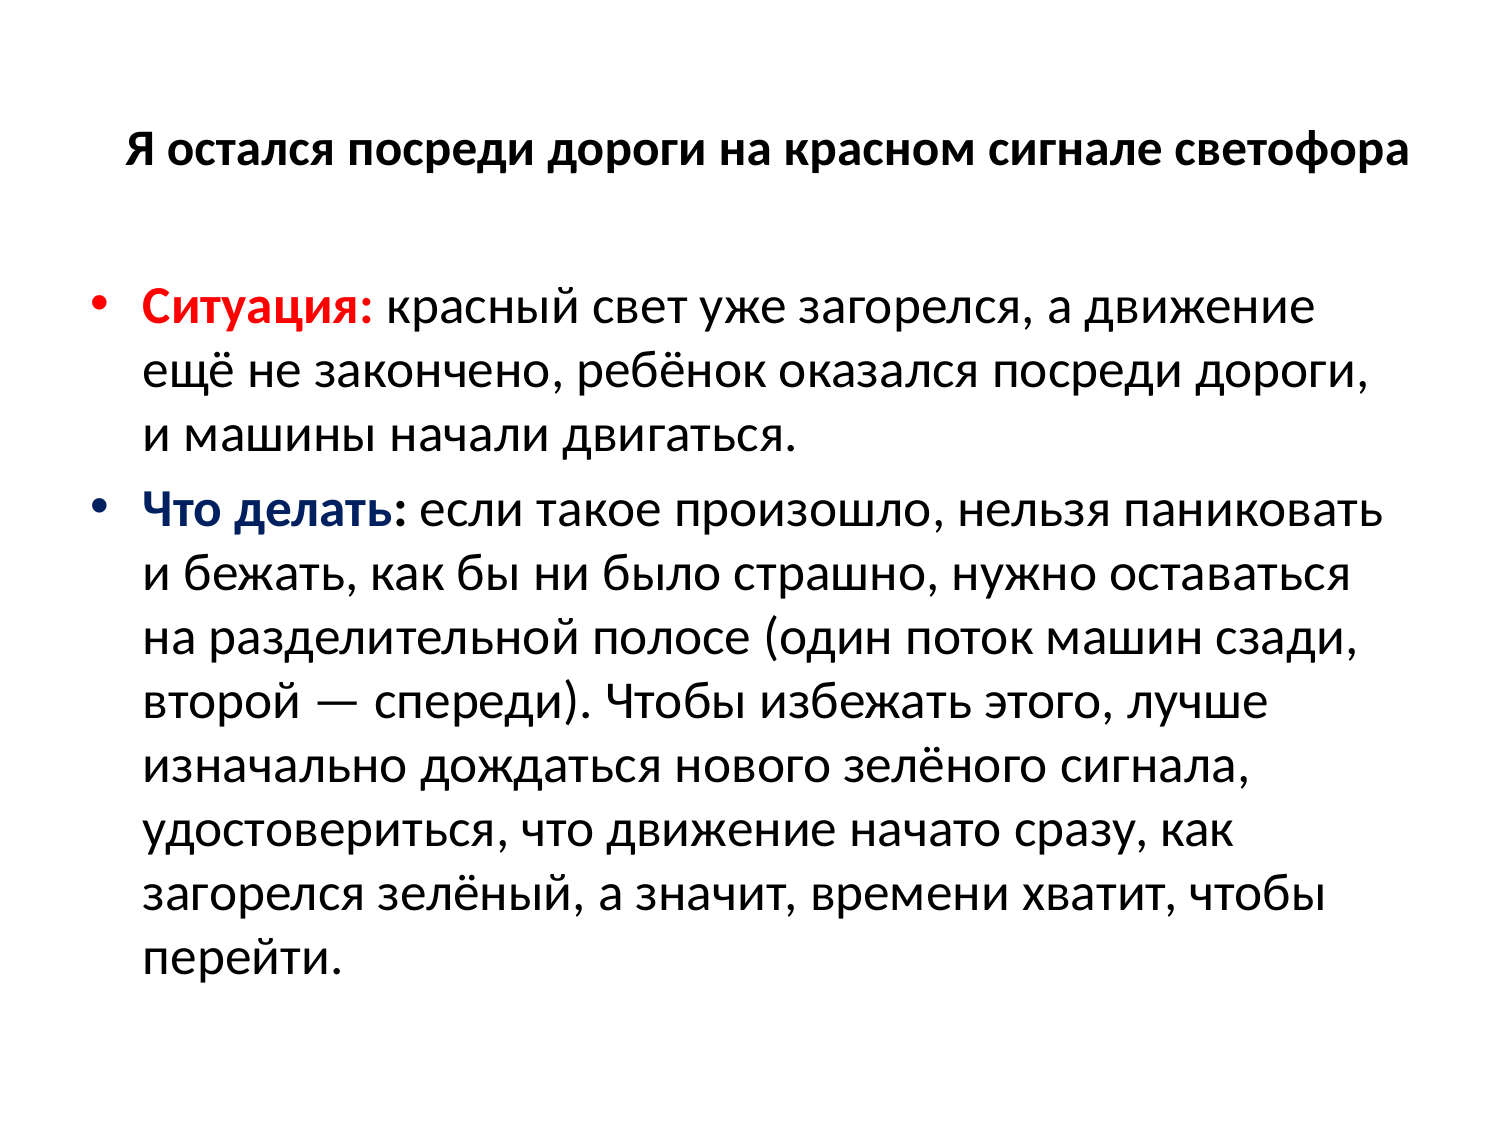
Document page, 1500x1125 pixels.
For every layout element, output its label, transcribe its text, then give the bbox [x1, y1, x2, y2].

list Ситуация: красный свет уже загорелся, а движение ещё не закончено, ребёнок оказался посреди дороги, и машины начали двигаться. Что делать: если такое произошло, нельзя паниковать и бежать, как бы ни было страшно, нужно оставаться на разделительной полосе (один поток машин сзади, второй — спереди). Чтобы избежать этого, лучше изначально дождаться нового зелёного сигнала, удостовериться, что движение начато сразу, как загорелся зелёный, а значит, времени хватит, чтобы перейти. [75, 262, 1425, 1005]
title Я остался посреди дороги на красном сигнале светофора [93, 82, 1444, 270]
